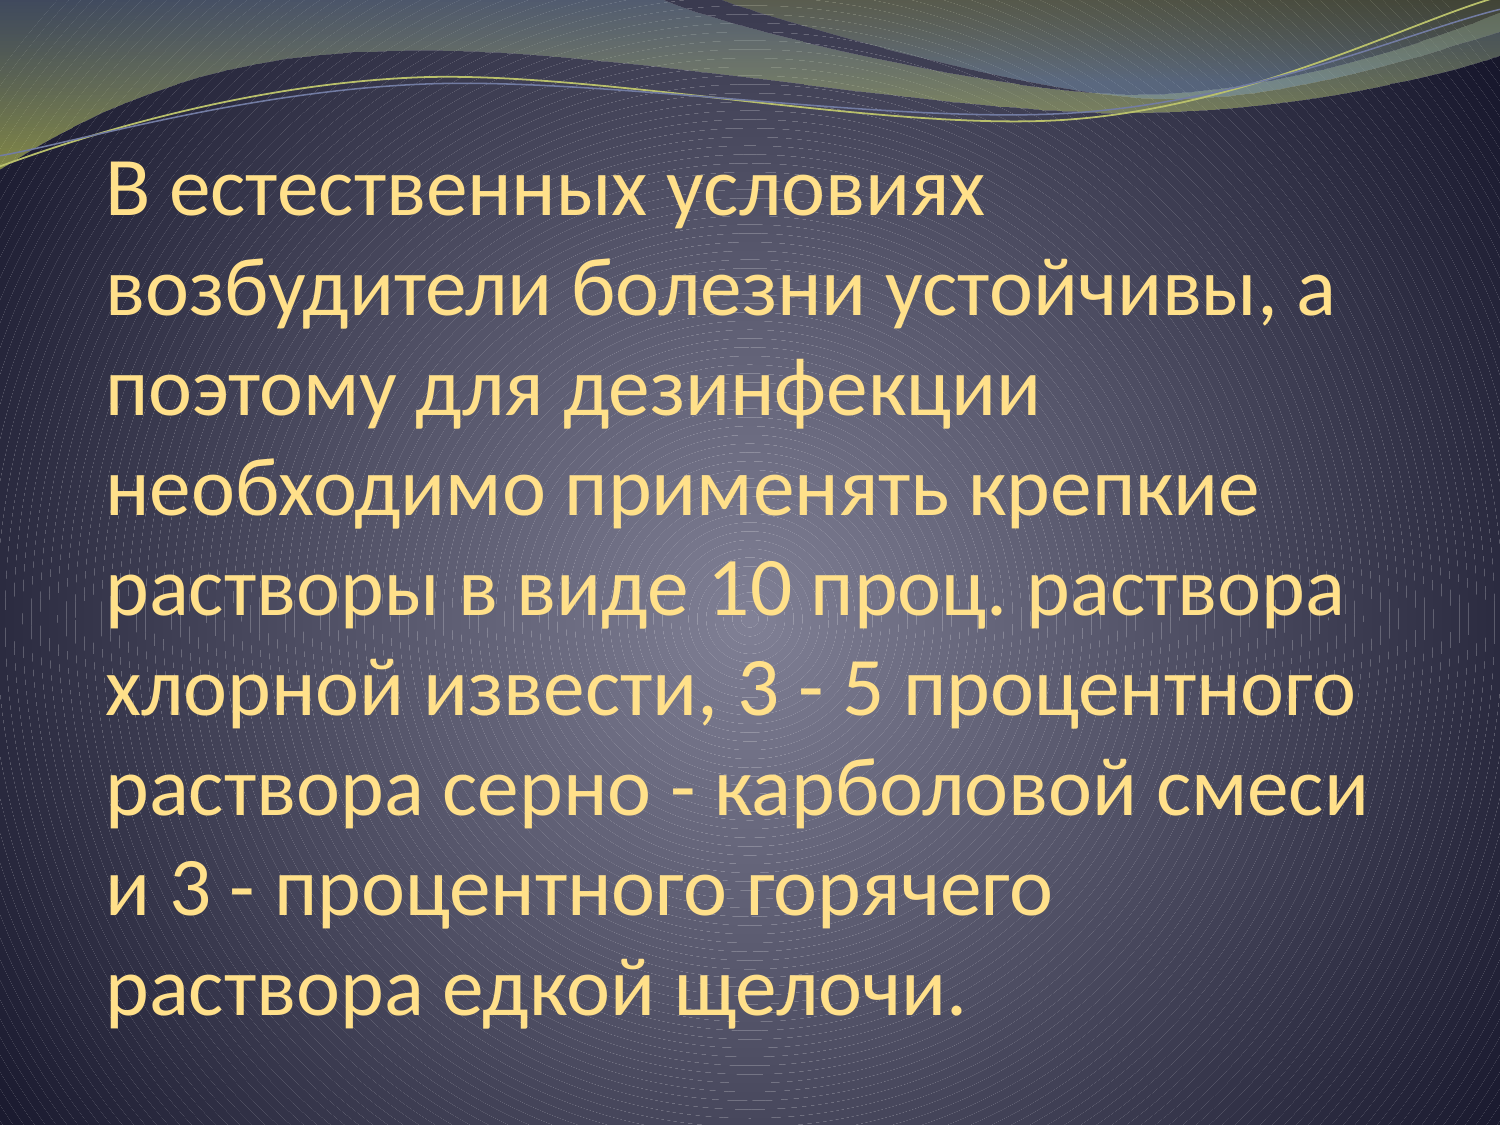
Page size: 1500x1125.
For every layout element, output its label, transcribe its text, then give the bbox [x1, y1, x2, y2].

title В естественных условиях возбудители болезни устойчивы, а поэтому для дезинфекции необходимо применять крепкие растворы в виде 10 проц. раствора хлорной извести, 3 - 5 процентного раствора серно - карболовой смеси и 3 - процентного горячего раствора едкой щелочи. [105, 808, 1381, 1033]
